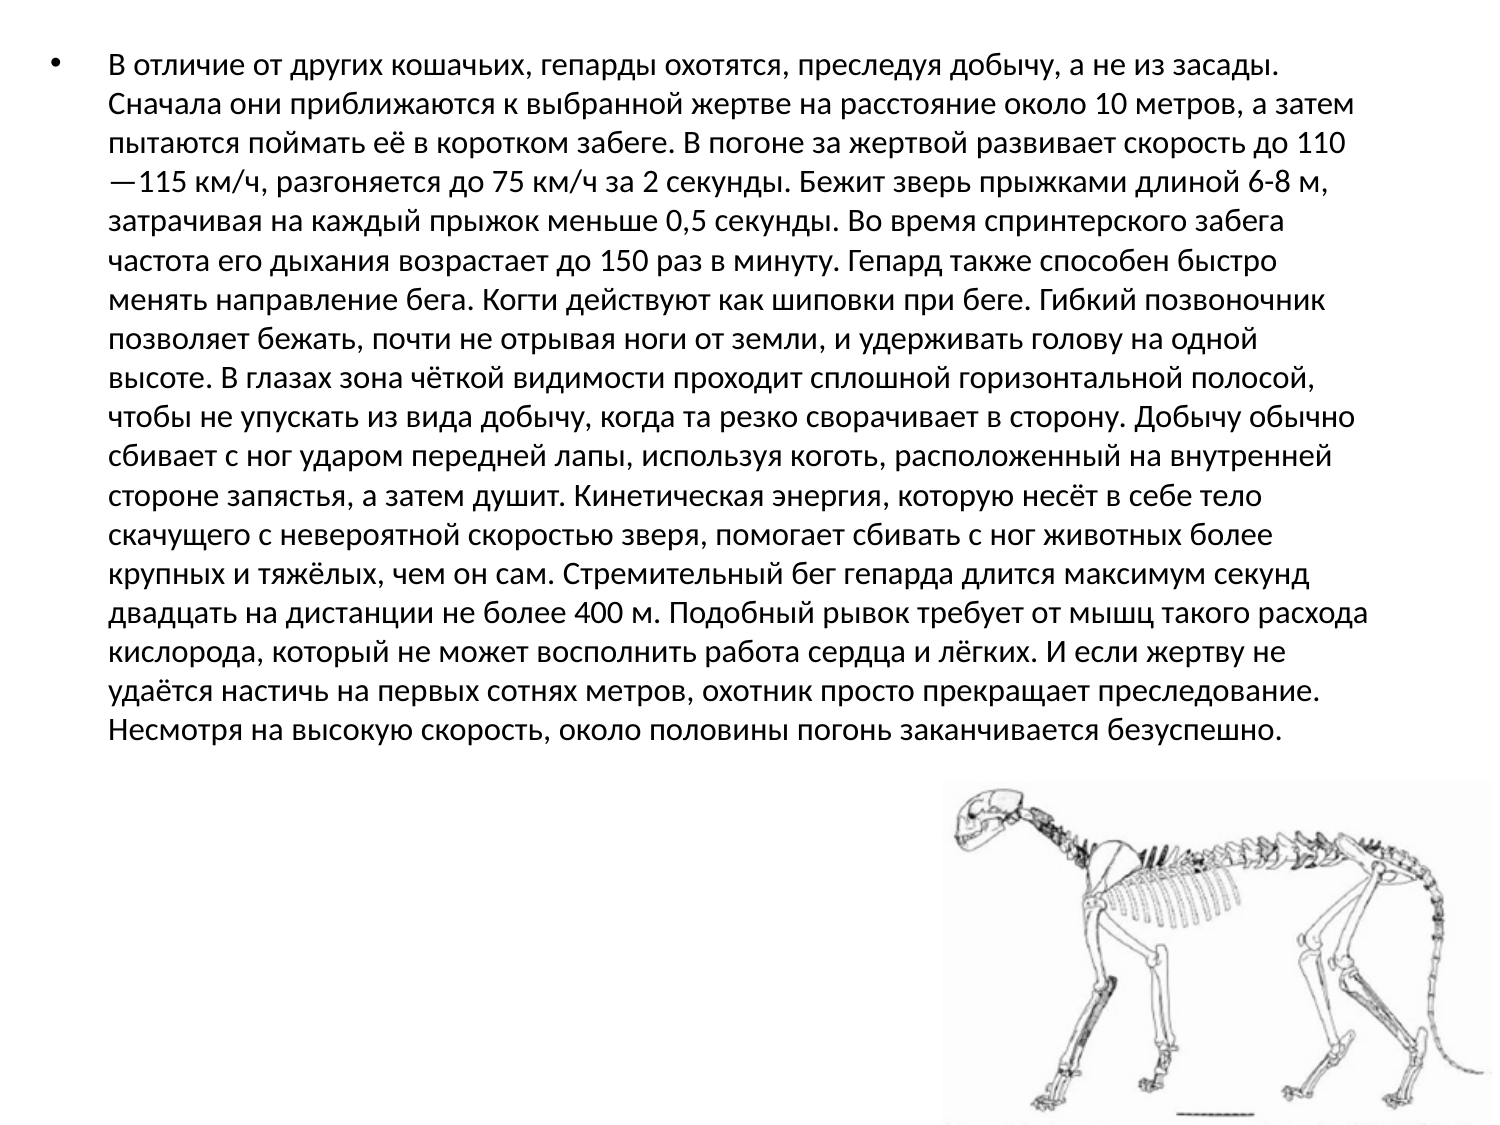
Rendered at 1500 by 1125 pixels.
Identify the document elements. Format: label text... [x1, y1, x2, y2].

picture [941, 780, 1500, 1125]
list В отличие от других кошачьих, гепарды охотятся, преследуя добычу, а не из засады. Сначала они приближаются к выбранной жертве на расстояние около 10 метров, а затем пытаются поймать её в коротком забеге. В погоне за жертвой развивает скорость до 110—115 км/ч, разгоняется до 75 км/ч за 2 секунды. Бежит зверь прыжками длиной 6-8 м, затрачивая на каждый прыжок меньше 0,5 секунды. Во время спринтерского забега частота его дыхания возрастает до 150 раз в минуту. Гепард также способен быстро менять направление бега. Когти действуют как шиповки при беге. Гибкий позвоночник позволяет бежать, почти не отрывая ноги от земли, и удерживать голову на одной высоте. В глазах зона чёткой видимости проходит сплошной горизонтальной полосой, чтобы не упускать из вида добычу, когда та резко сворачивает в сторону. Добычу обычно сбивает с ног ударом передней лапы, используя коготь, расположенный на внутренней стороне запястья, а затем душит. Кинетическая энергия, которую несёт в себе тело скачущего с невероятной скоростью зверя, помогает сбивать с ног животных более крупных и тяжёлых, чем он сам. Стремительный бег гепарда длится максимум секунд двадцать на дистанции не более 400 м. Подобный рывок требует от мышц такого расхода кислорода, который не может восполнить работа сердца и лёгких. И если жертву не удаётся настичь на первых сотнях метров, охотник просто прекращает преследование. Несмотря на высокую скорость, около половины погонь заканчивается безуспешно. [35, 35, 1386, 778]
